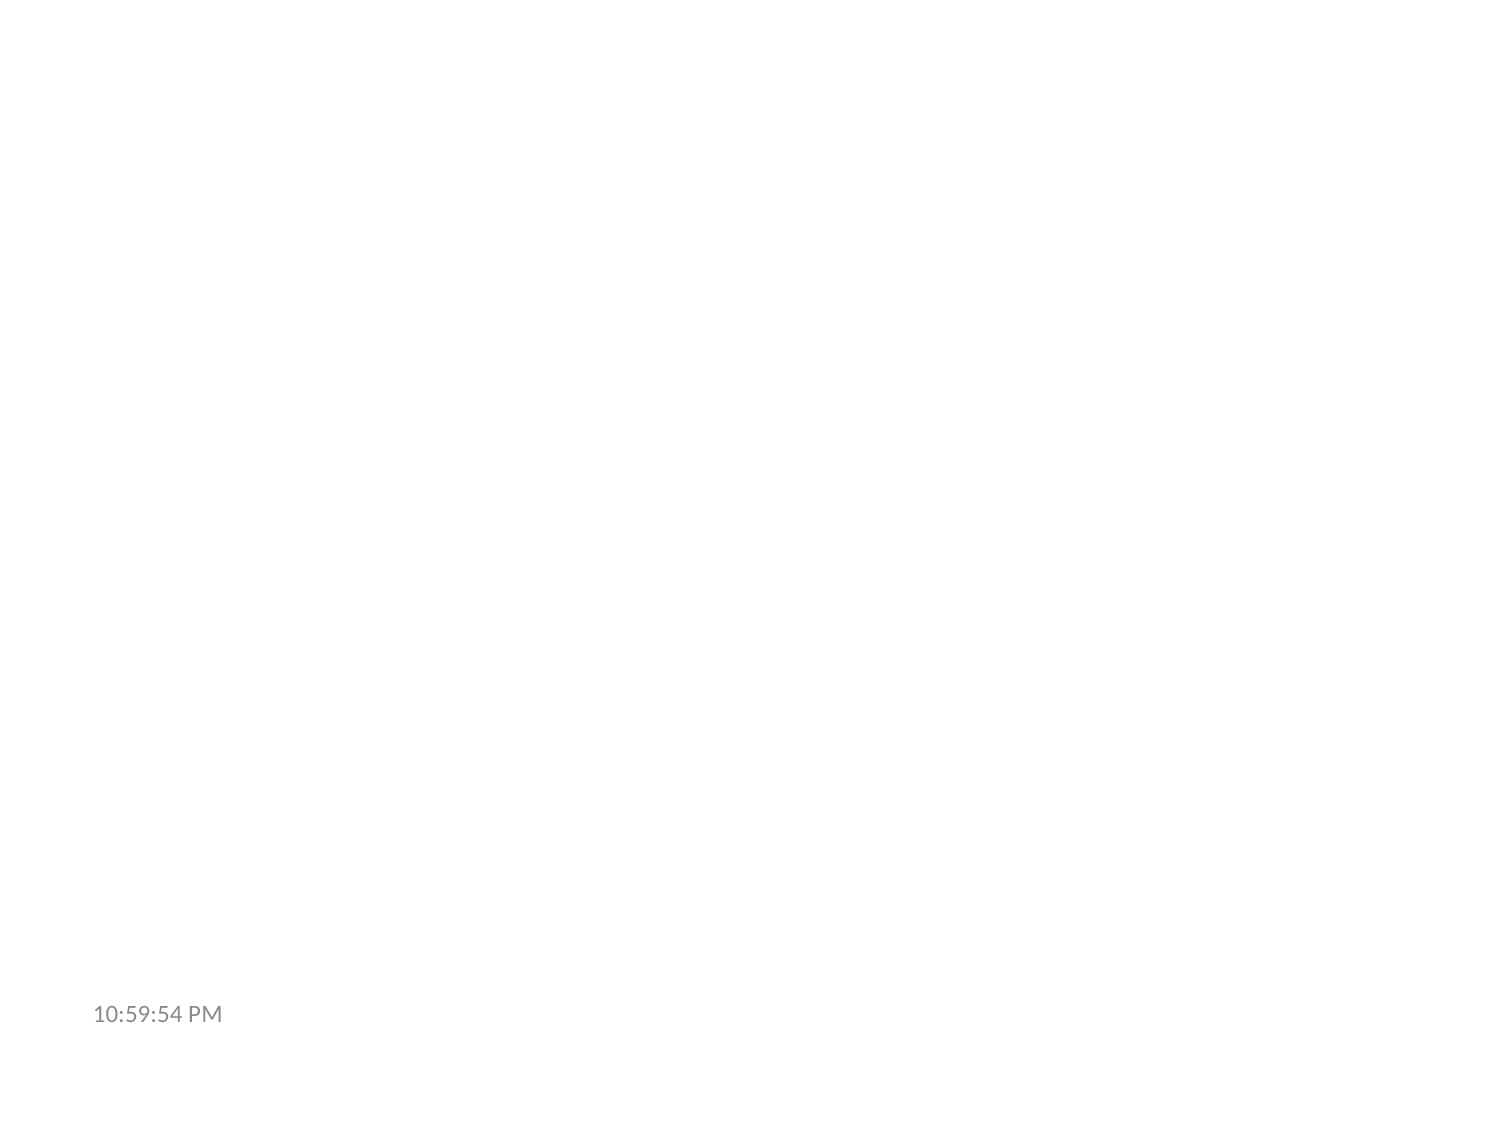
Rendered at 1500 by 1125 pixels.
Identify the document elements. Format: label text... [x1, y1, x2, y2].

text_box 3:35:09 PM [77, 982, 428, 1043]
